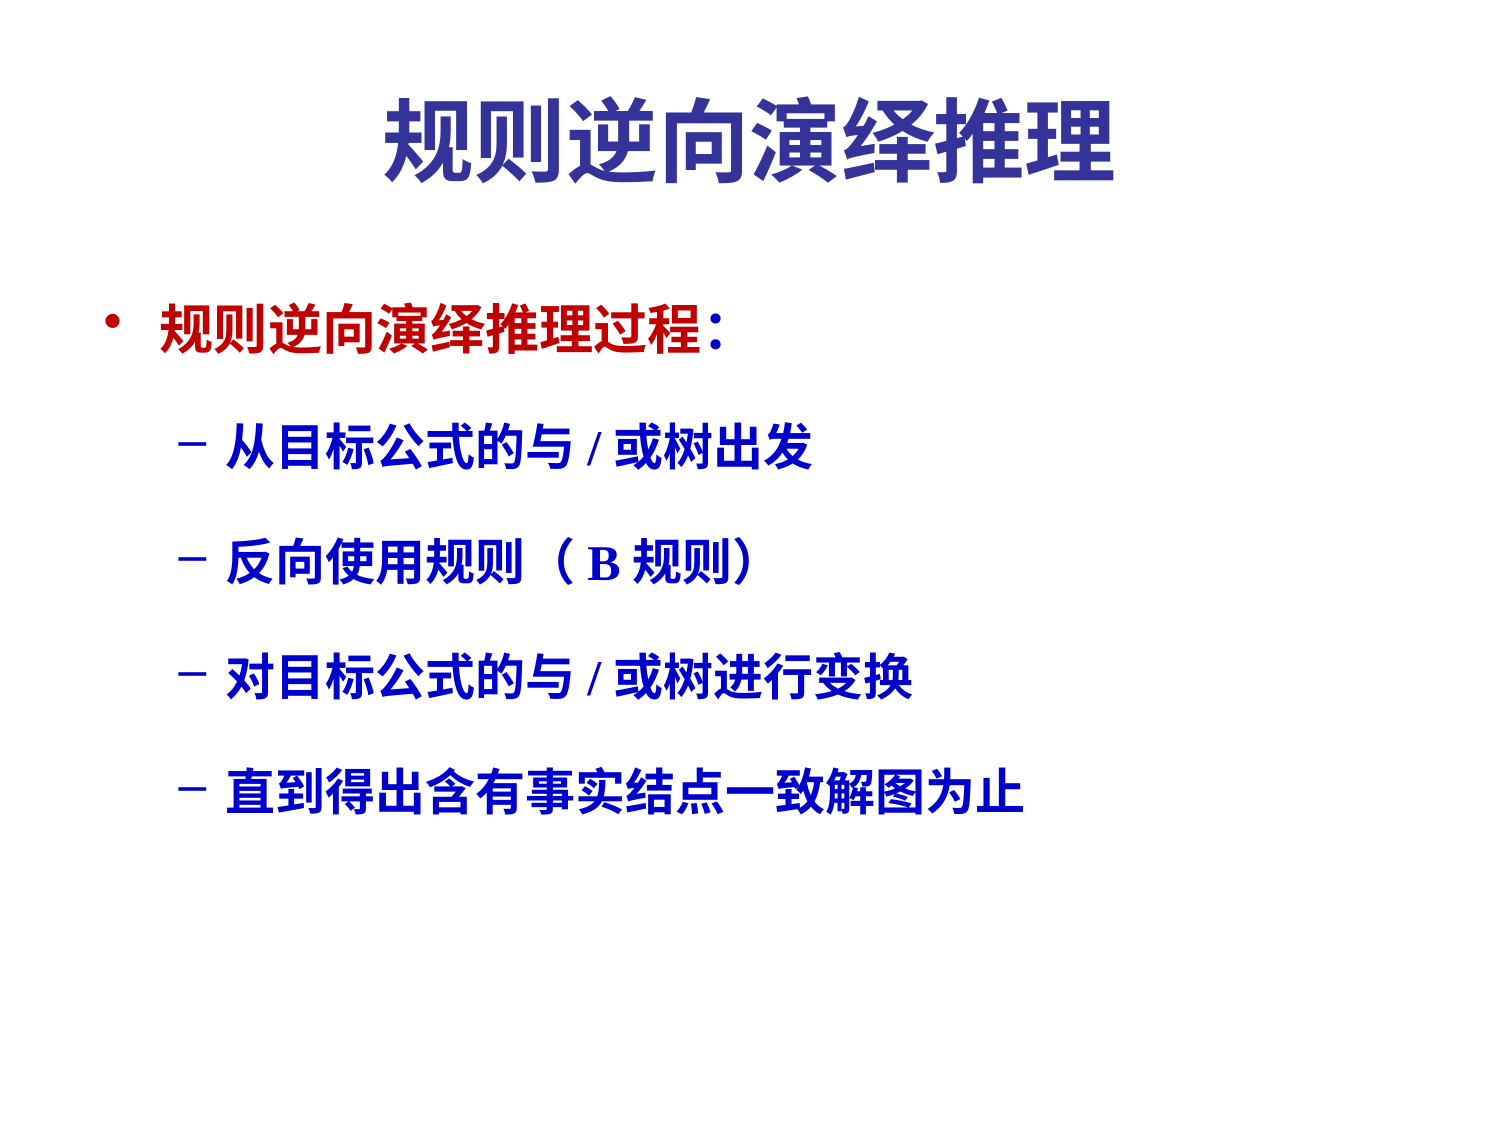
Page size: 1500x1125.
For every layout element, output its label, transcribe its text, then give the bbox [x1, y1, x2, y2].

title 规则逆向演绎推理 [75, 45, 1425, 233]
list 规则逆向演绎推理过程： 从目标公式的与/或树出发 反向使用规则（B规则） 对目标公式的与/或树进行变换 直到得出含有事实结点一致解图为止 [88, 255, 1439, 1052]
